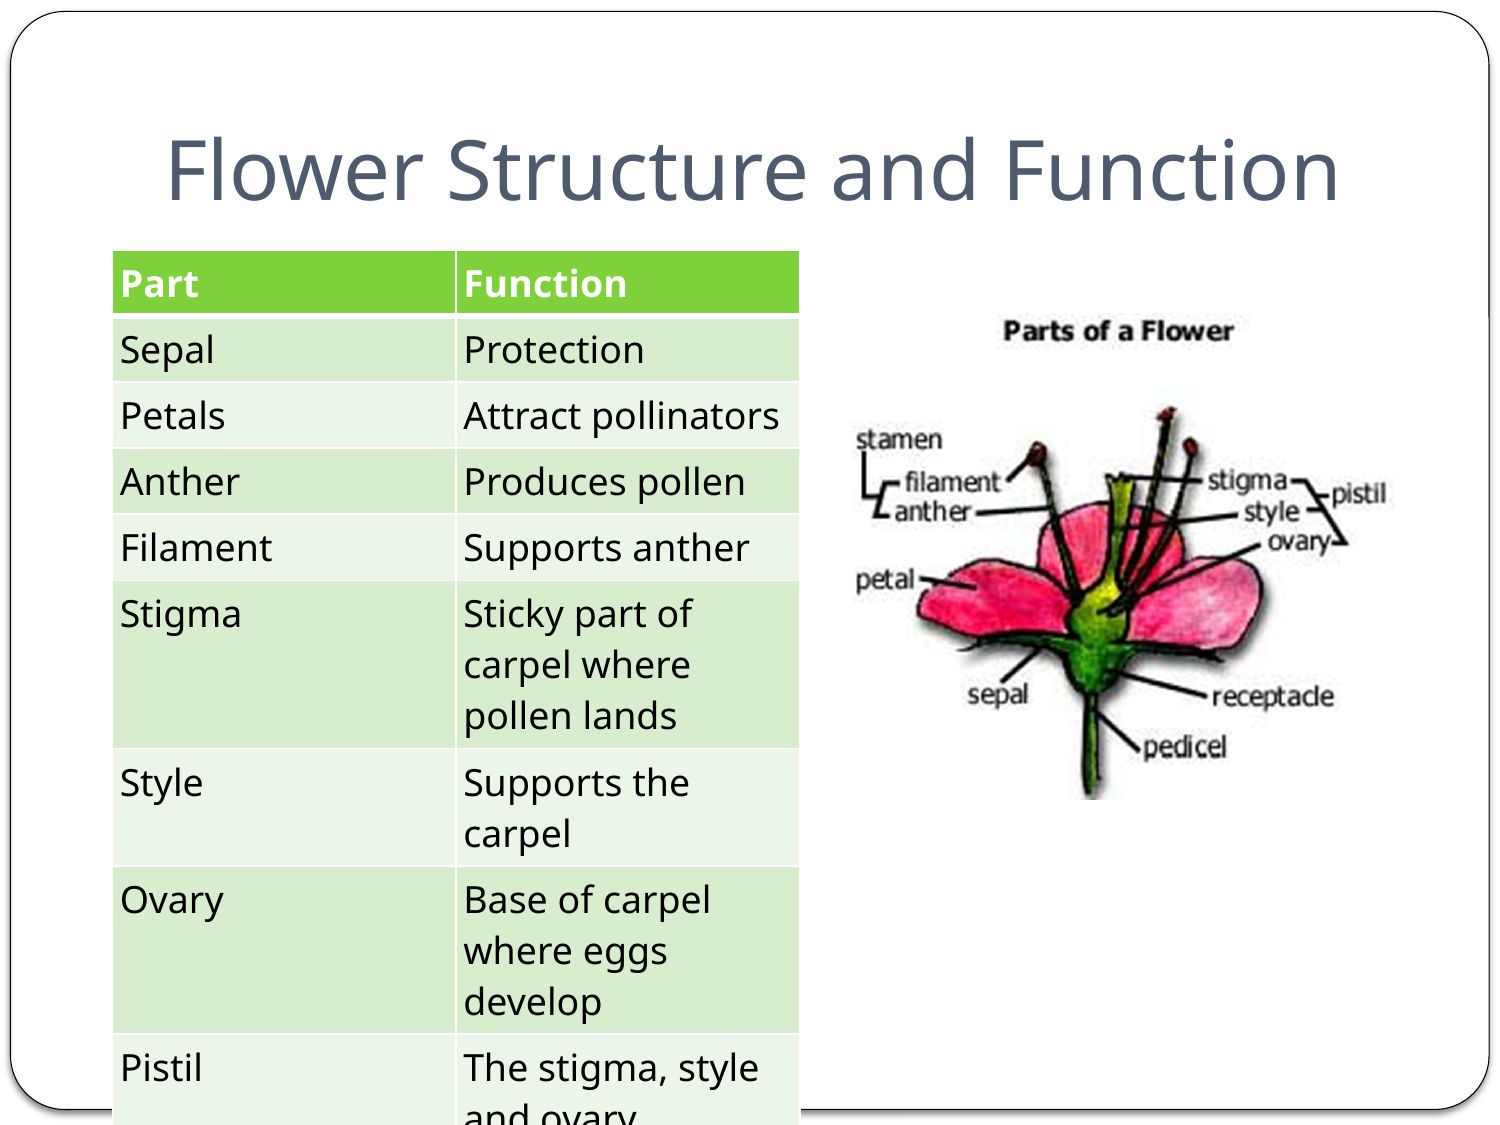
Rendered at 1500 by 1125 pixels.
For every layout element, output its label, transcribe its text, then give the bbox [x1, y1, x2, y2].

table_cell Sepal [113, 319, 455, 381]
title Flower Structure and Function [150, 45, 1425, 233]
table_cell Petals [113, 383, 455, 447]
table_header Function [457, 251, 799, 313]
table_cell Supports anther [457, 515, 756, 580]
table_cell Anther [113, 449, 455, 513]
table_cell Supports the carpel [457, 749, 799, 865]
table_cell Filament [113, 515, 455, 580]
table_cell Style [113, 749, 455, 865]
table_header Part [113, 251, 455, 313]
table_cell Base of carpel where eggs develop [457, 867, 799, 1033]
table_cell Sticky part of carpel where pollen lands [457, 581, 756, 748]
table_cell Ovary [113, 867, 455, 1033]
table_cell Stigma [113, 581, 455, 748]
table_cell Protection [457, 319, 756, 381]
table_cell The stigma, style and ovary structure [457, 1035, 799, 1125]
table_cell Pistil [113, 1035, 455, 1125]
table_cell Produces pollen [457, 449, 756, 513]
table_cell Attract pollinators [457, 383, 756, 447]
picture [762, 312, 1476, 801]
